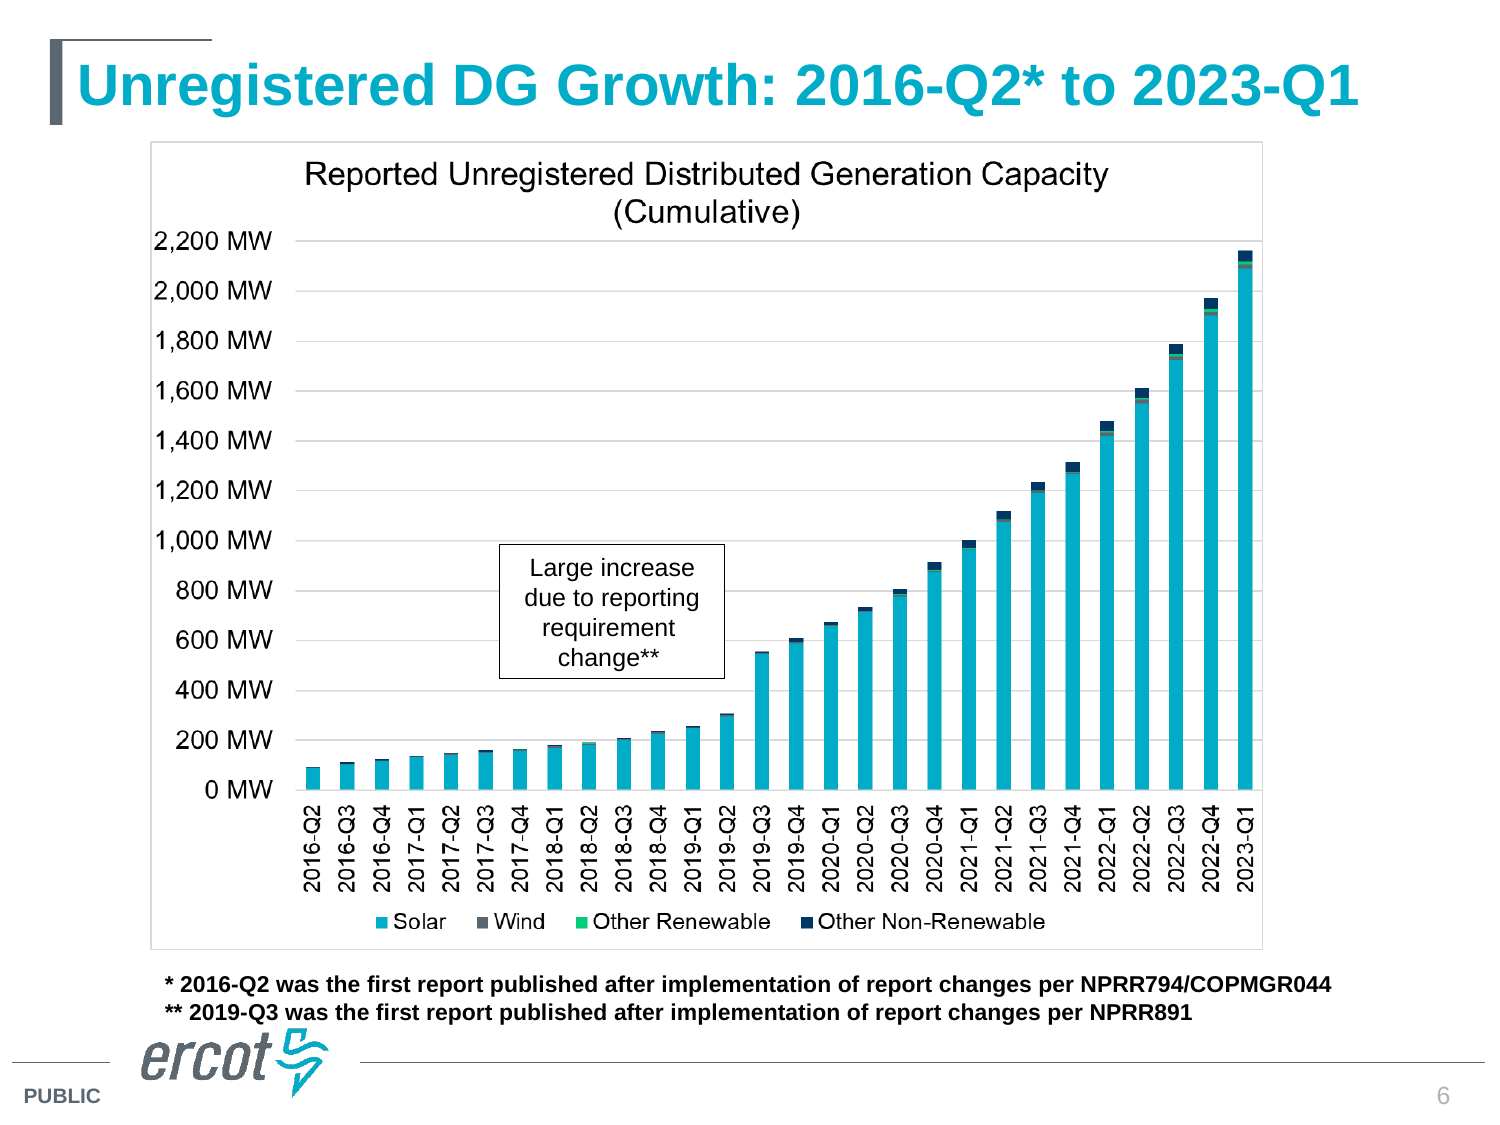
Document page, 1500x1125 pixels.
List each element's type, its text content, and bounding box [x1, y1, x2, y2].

picture [137, 1024, 332, 1100]
picture [149, 140, 1263, 951]
title Unregistered DG Growth: 2016-Q2* to 2023-Q1 [62, 39, 1450, 125]
slide_number 6 [1400, 1076, 1488, 1113]
text_box * 2016-Q2 was the first report published after implementation of report changes per NPRR794/COPMGR044 ** 2019-Q3 was the first report published after implementation of report changes per NPRR891 [149, 962, 1363, 1033]
